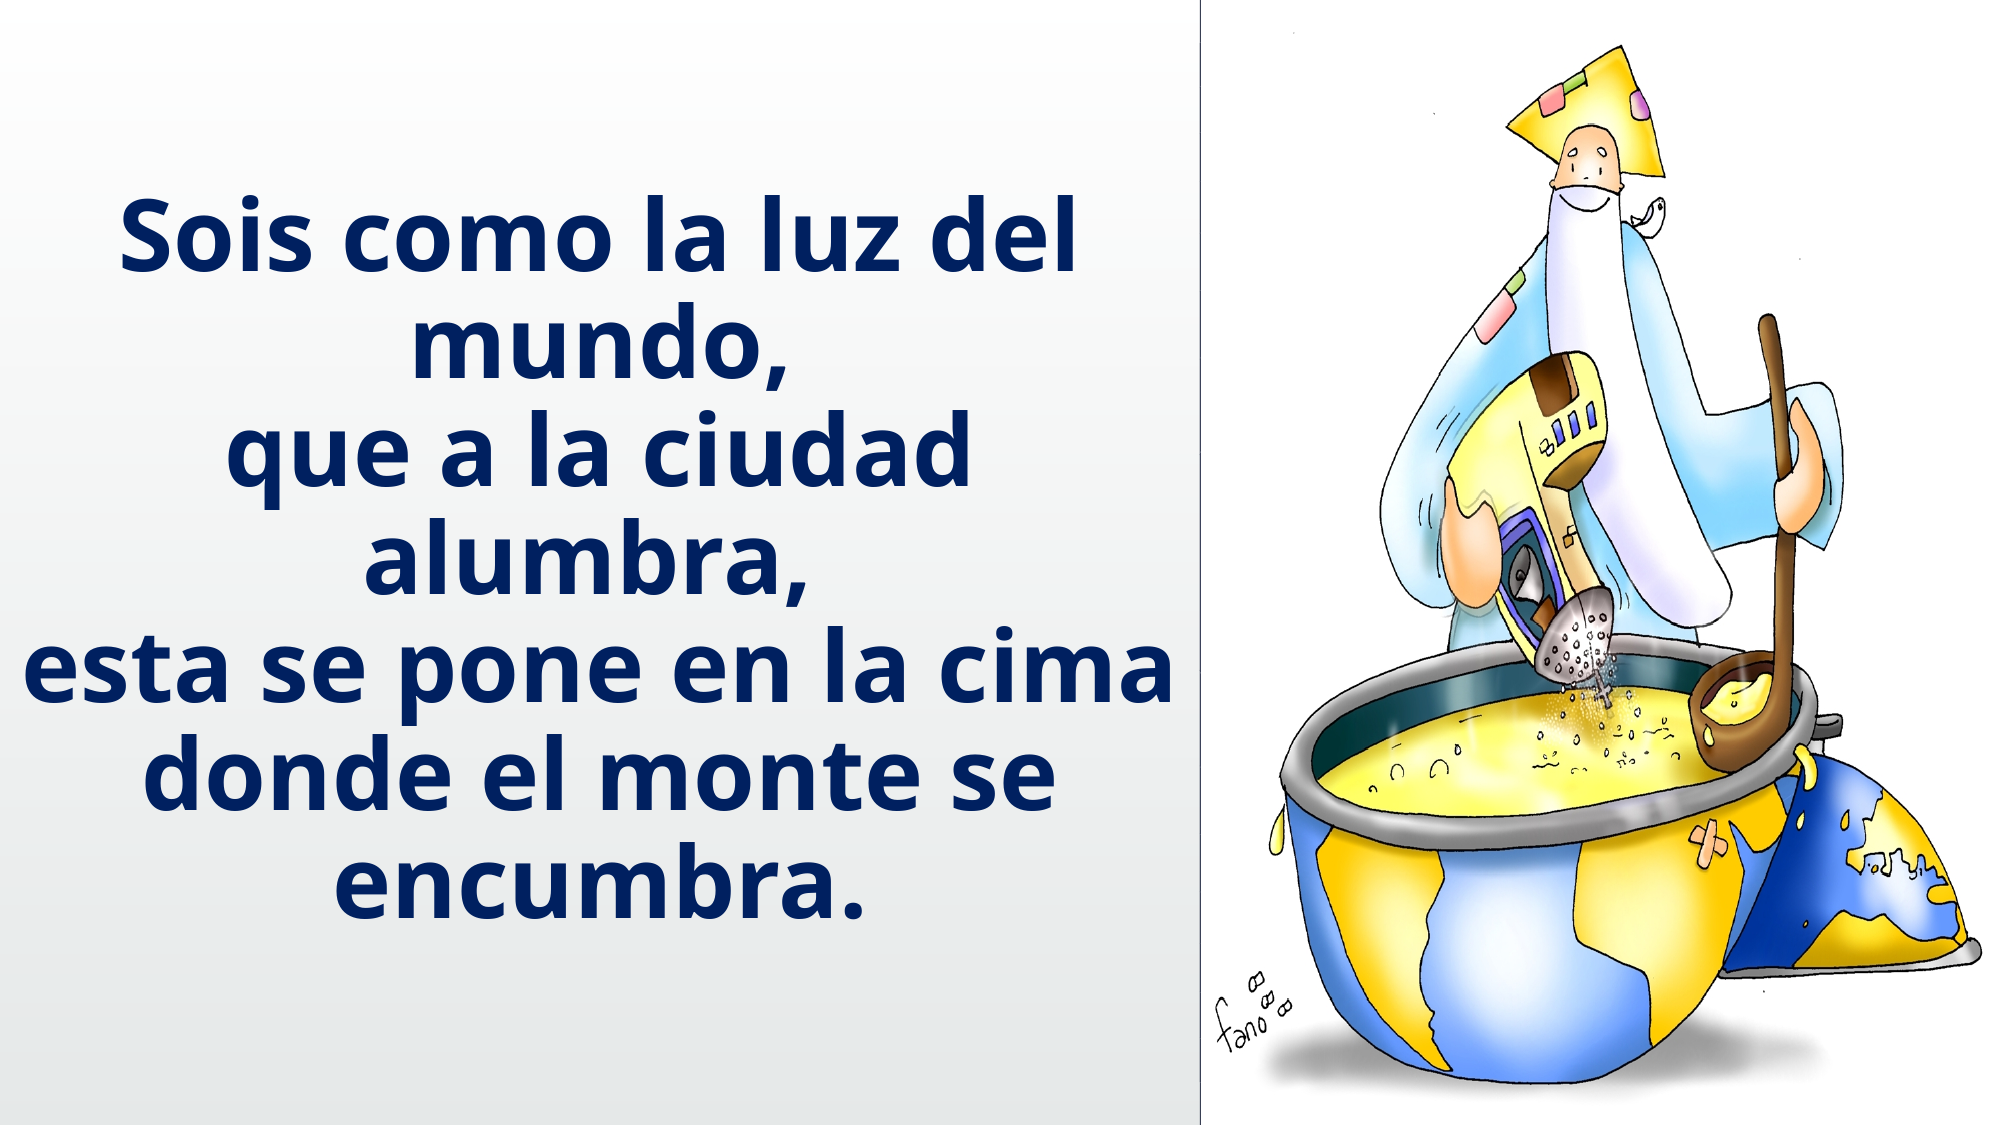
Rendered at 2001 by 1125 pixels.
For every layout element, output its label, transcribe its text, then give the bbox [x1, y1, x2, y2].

title Sois como la luz del mundo, que a la ciudad alumbra, esta se pone en la cima donde el monte se encumbra. [0, 0, 1200, 1125]
picture [1200, 0, 2000, 1125]
